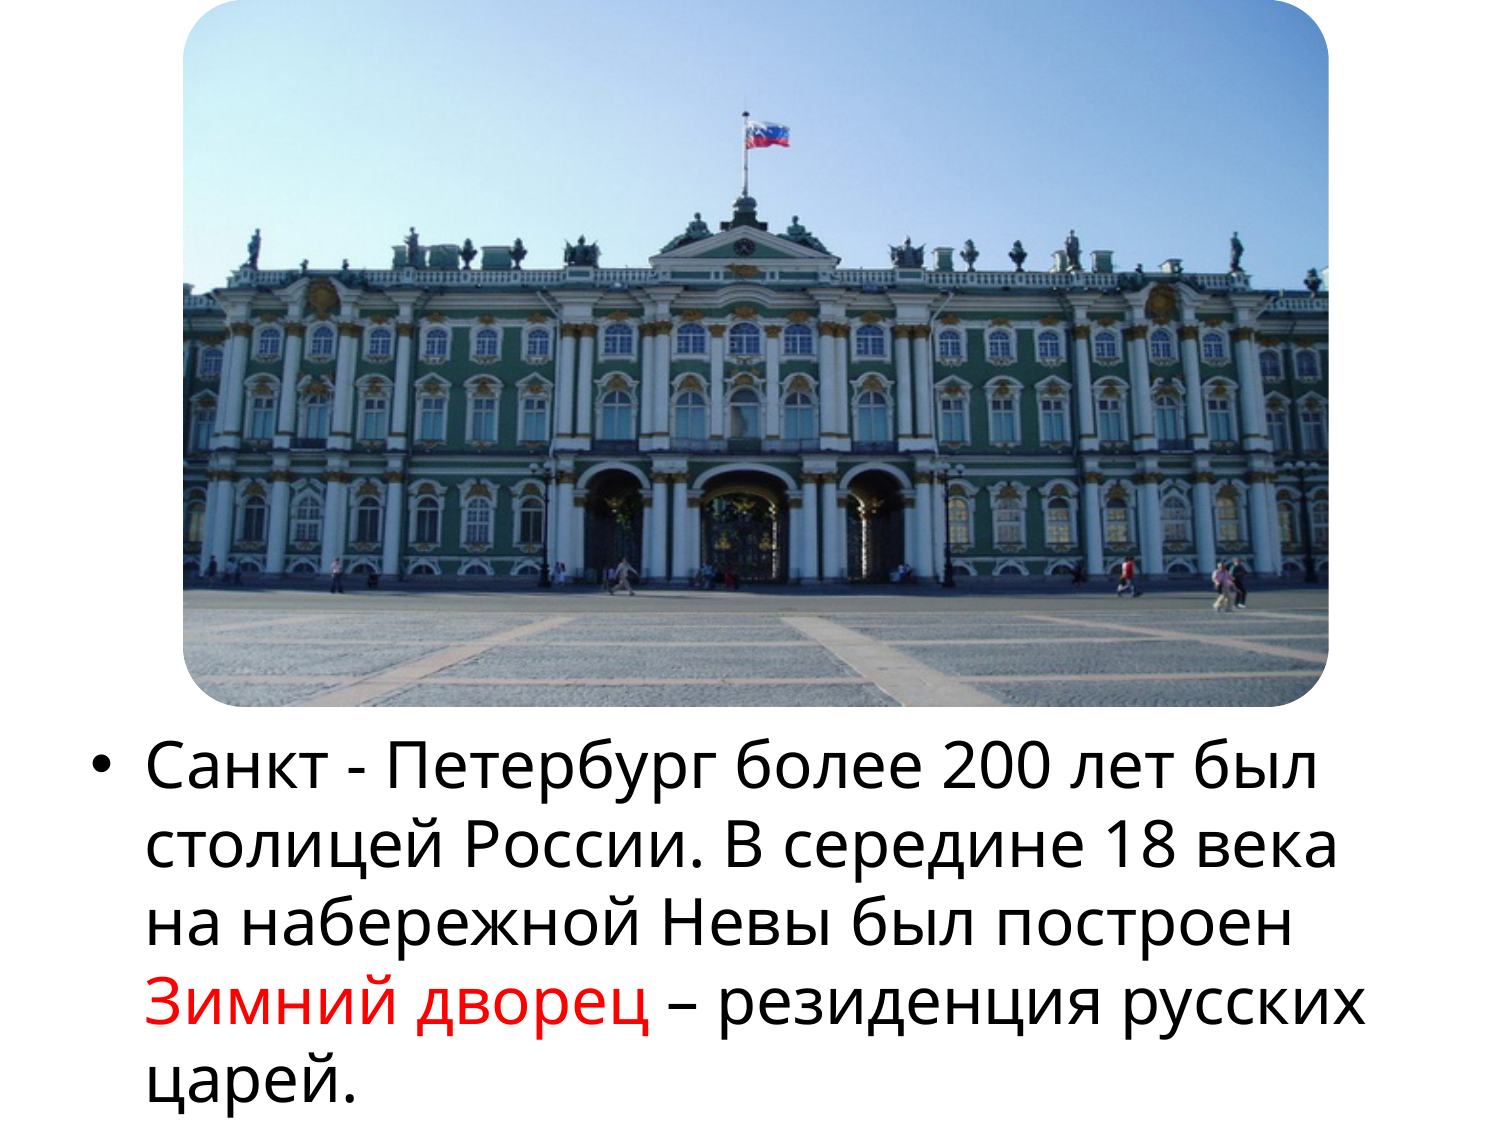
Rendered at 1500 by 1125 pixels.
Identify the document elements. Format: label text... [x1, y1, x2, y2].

picture [182, 0, 1329, 708]
list Санкт - Петербург более 200 лет был столицей России. В середине 18 века на набережной Невы был построен Зимний дворец – резиденция русских царей. [75, 716, 1425, 1125]
